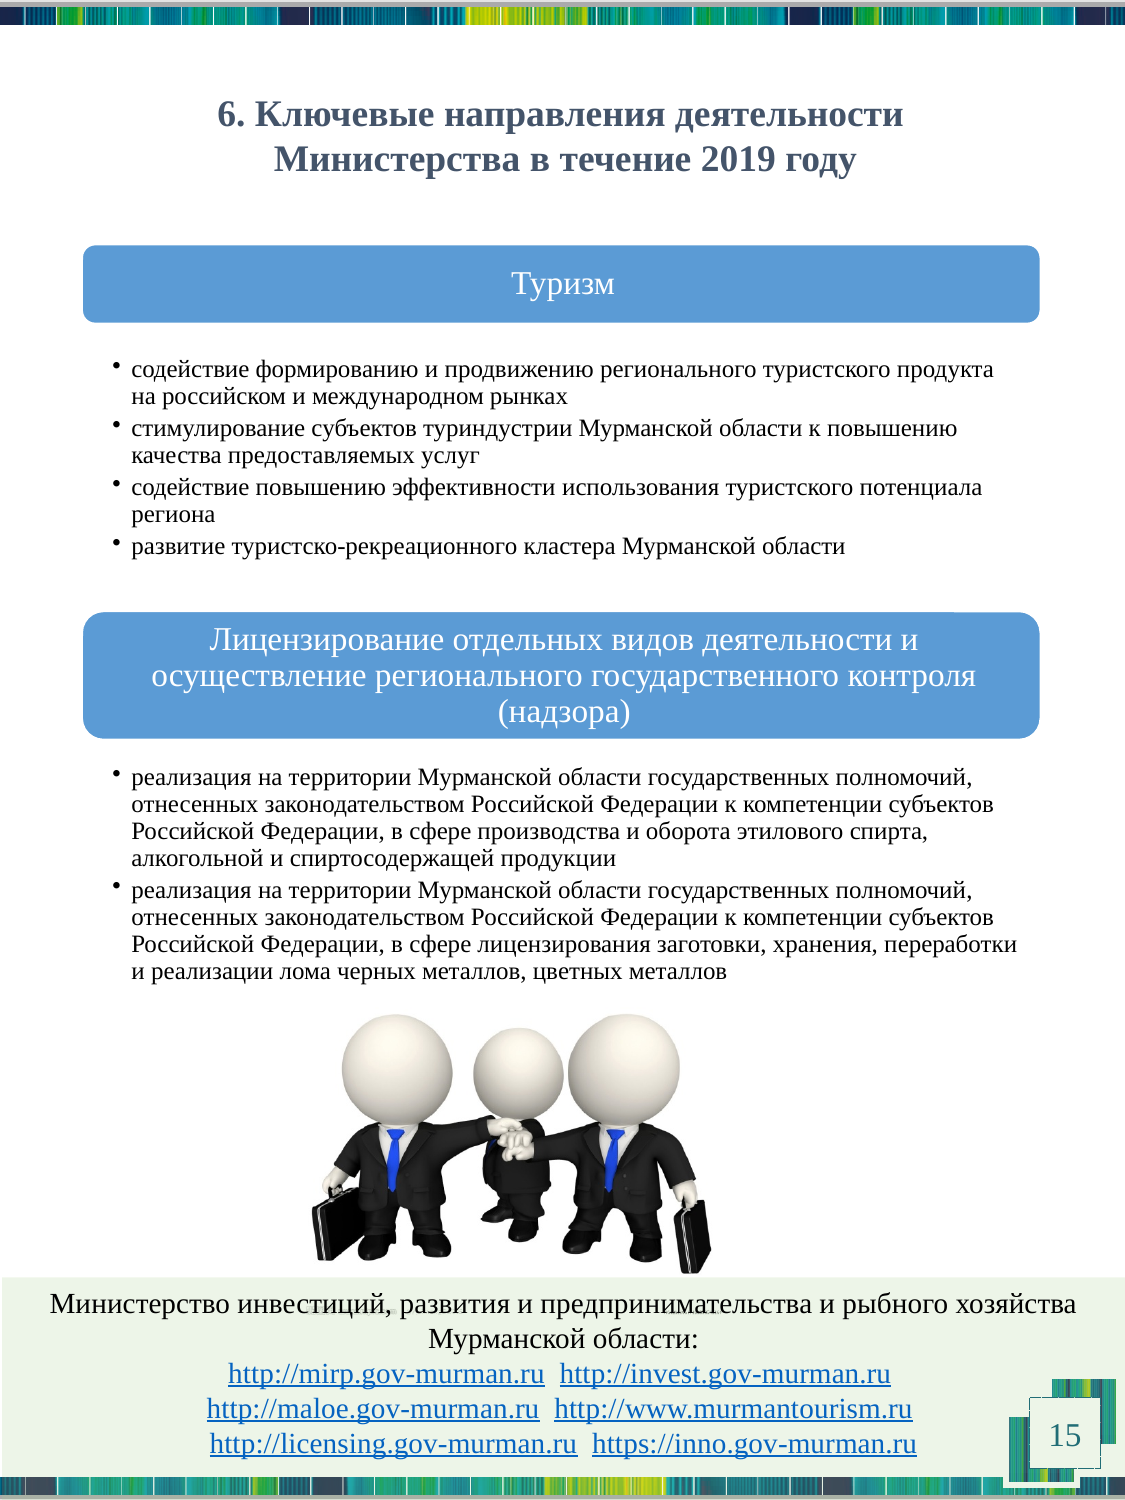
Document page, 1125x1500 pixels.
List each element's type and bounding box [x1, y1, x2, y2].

text_box [81, 128, 1041, 1223]
text_box [0, 0, 1125, 1500]
